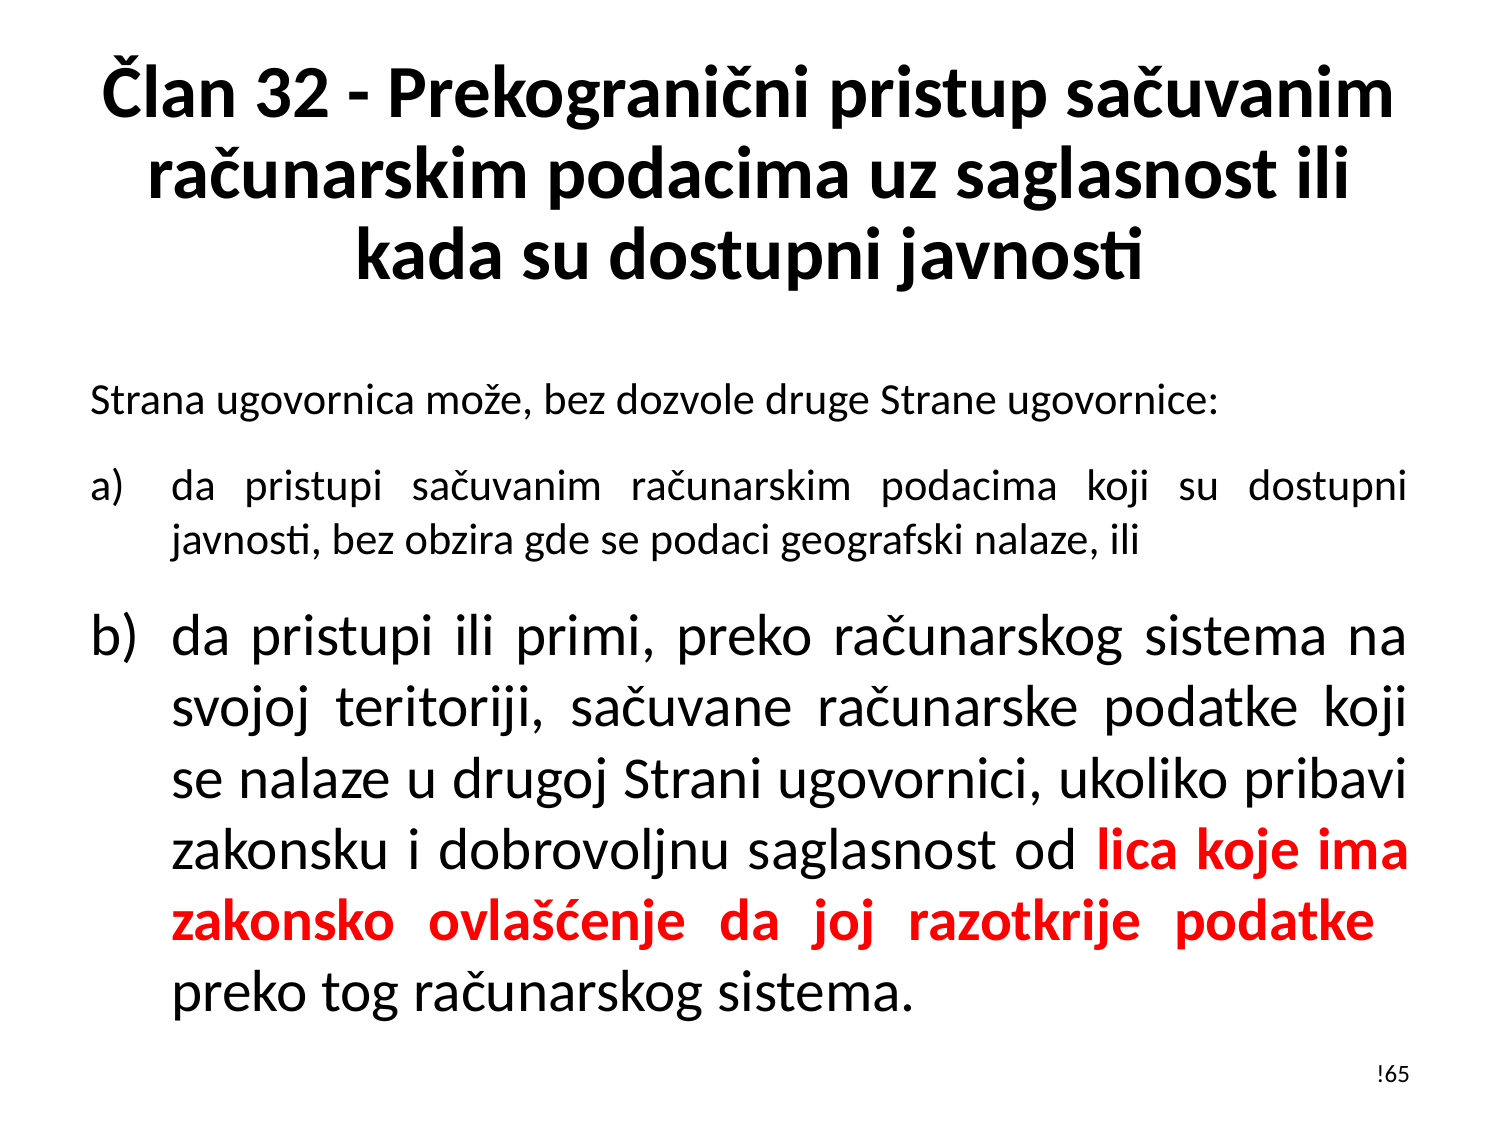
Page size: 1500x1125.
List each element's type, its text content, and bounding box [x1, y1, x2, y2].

title Član 32 - Prekogranični pristup sačuvanim računarskim podacima uz saglasnost ili kada su dostupni javnosti [75, 45, 1425, 266]
list Strana ugovornica može, bez dozvole druge Strane ugovornice: da pristupi sačuvanim računarskim podacima koji su dostupni javnosti, bez obzira gde se podaci geografski nalaze, ili da pristupi ili primi, preko računarskog sistema na svojoj teritoriji, sačuvane računarske podatke koji se nalaze u drugoj Strani ugovornici, ukoliko pribavi zakonsku i dobrovoljnu saglasnost od lica koje ima zakonsko ovlašćenje da joj razotkrije podatke preko tog računarskog sistema. [75, 362, 1425, 1045]
slide_number !65 [1074, 1045, 1425, 1103]
